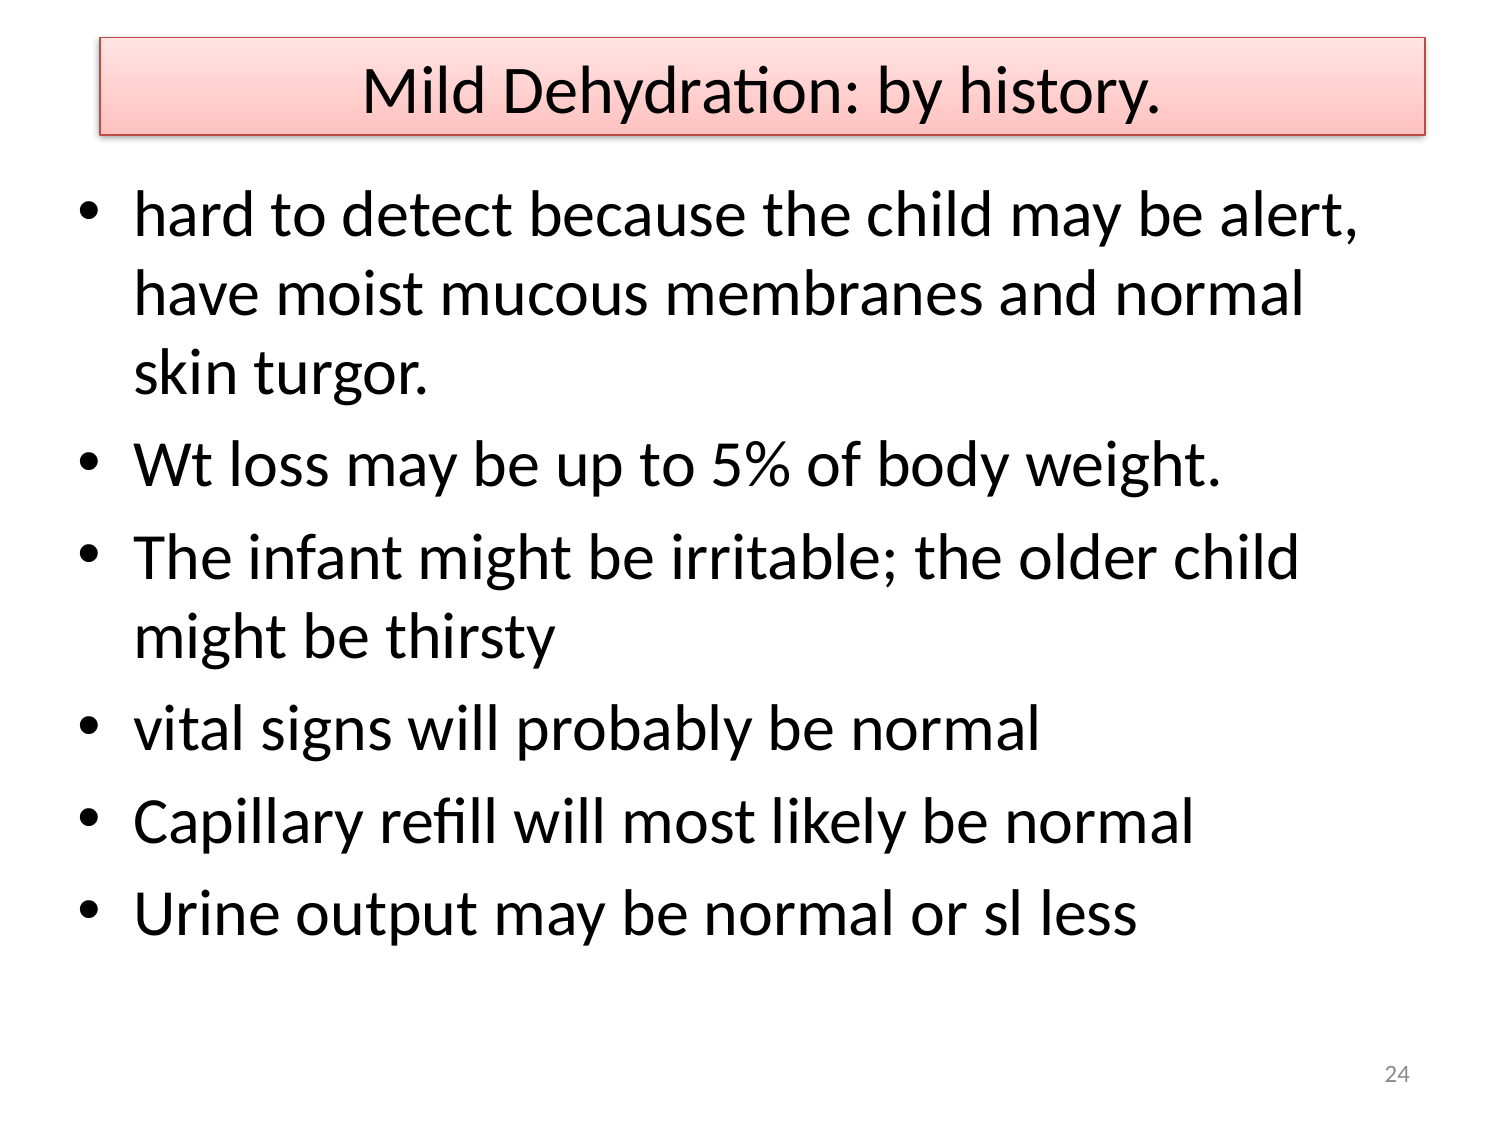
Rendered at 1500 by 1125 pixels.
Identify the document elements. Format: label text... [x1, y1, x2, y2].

slide_number 24 [1074, 1042, 1425, 1103]
list hard to detect because the child may be alert, have moist mucous membranes and normal skin turgor. Wt loss may be up to 5% of body weight. The infant might be irritable; the older child might be thirsty vital signs will probably be normal Capillary refill will most likely be normal Urine output may be normal or sl less [62, 162, 1425, 963]
title Mild Dehydration: by history. [99, 37, 1426, 136]
